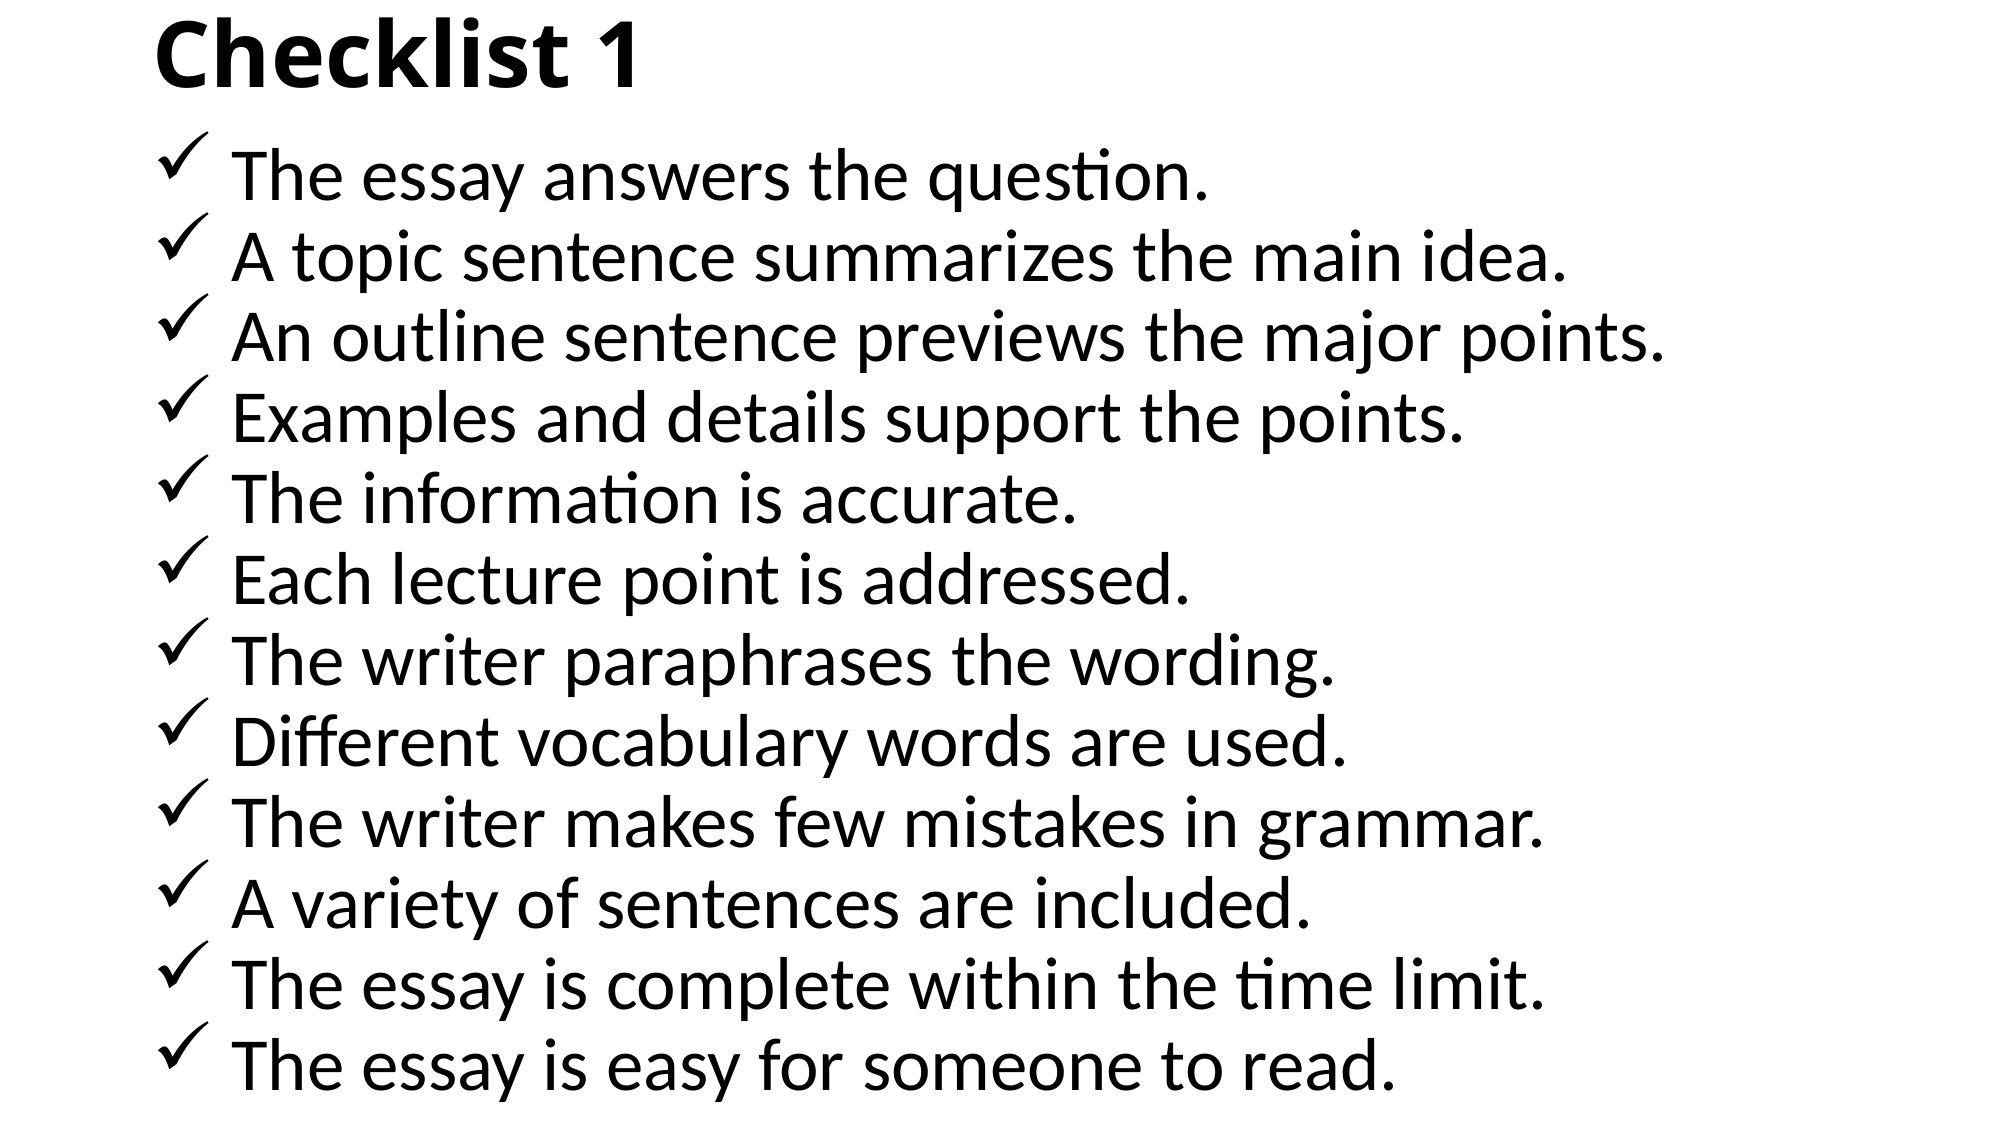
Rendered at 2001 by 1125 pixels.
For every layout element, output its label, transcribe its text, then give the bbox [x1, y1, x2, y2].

list The essay answers the question. A topic sentence summarizes the main idea. An outline sentence previews the major points. Examples and details support the points. The information is accurate. Each lecture point is addressed. The writer paraphrases the wording. Different vocabulary words are used. The writer makes few mistakes in grammar. A variety of sentences are included. The essay is complete within the time limit. The essay is easy for someone to read. [137, 127, 1863, 1125]
title Checklist 1 [137, 0, 1863, 127]
